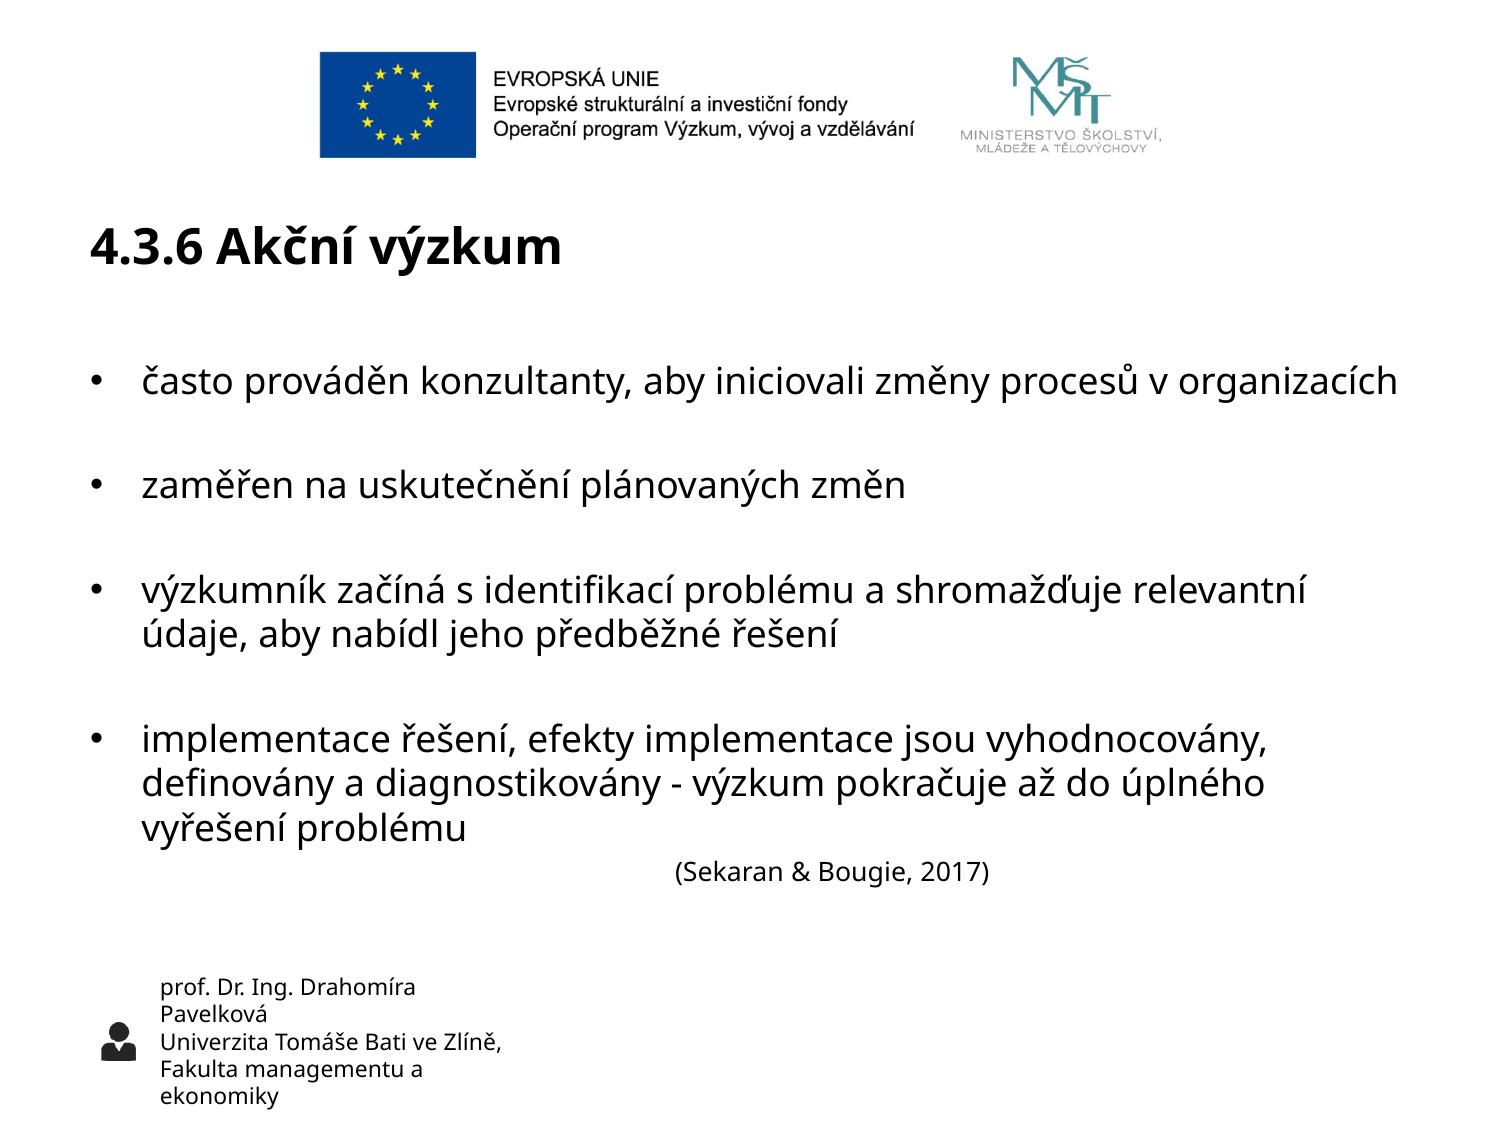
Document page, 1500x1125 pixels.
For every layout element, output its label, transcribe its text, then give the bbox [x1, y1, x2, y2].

picture [101, 1021, 136, 1062]
footer prof. Dr. Ing. Drahomíra Pavelková Univerzita Tomáše Bati ve Zlíně, Fakulta managementu a ekonomiky [145, 999, 526, 1083]
title 4.3.6 Akční výzkum [75, 185, 1425, 305]
picture [267, 0, 1213, 210]
list často prováděn konzultanty, aby iniciovali změny procesů v organizacích zaměřen na uskutečnění plánovaných změn výzkumník začíná s identifikací problému a shromažďuje relevantní údaje, aby nabídl jeho předběžné řešení implementace řešení, efekty implementace jsou vyhodnocovány, definovány a diagnostikovány - výzkum pokračuje až do úplného vyřešení problému (Sekaran & Bougie, 2017) [75, 349, 1425, 906]
